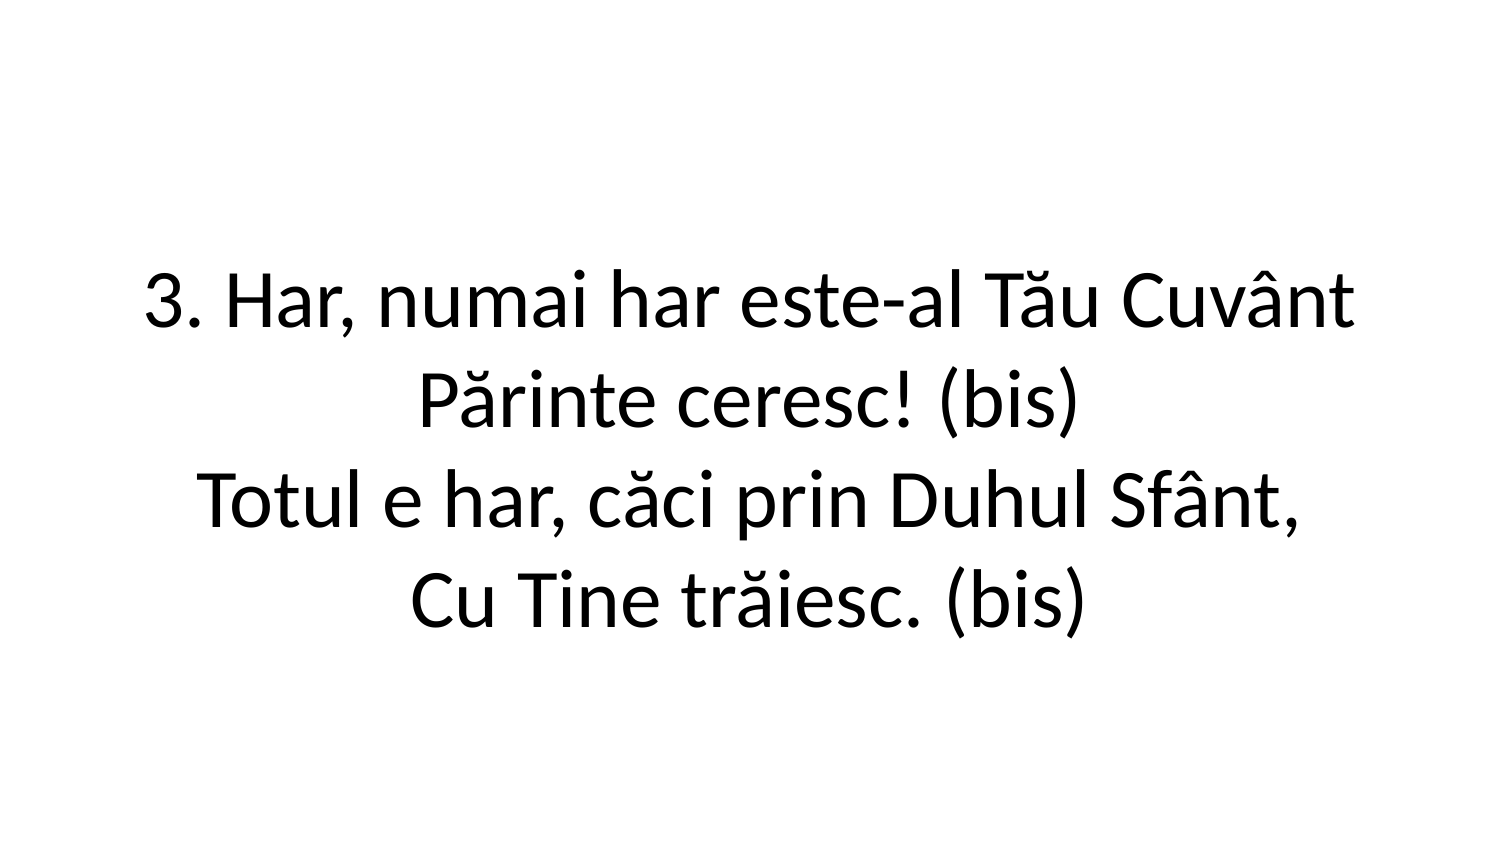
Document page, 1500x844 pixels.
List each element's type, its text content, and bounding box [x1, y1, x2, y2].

text_box 3. Har, numai har este-al Tău Cuvânt Părinte ceresc! (bis) Totul e har, căci prin Duhul Sfânt, Cu Tine trăiesc. (bis) [127, 192, 1373, 652]
